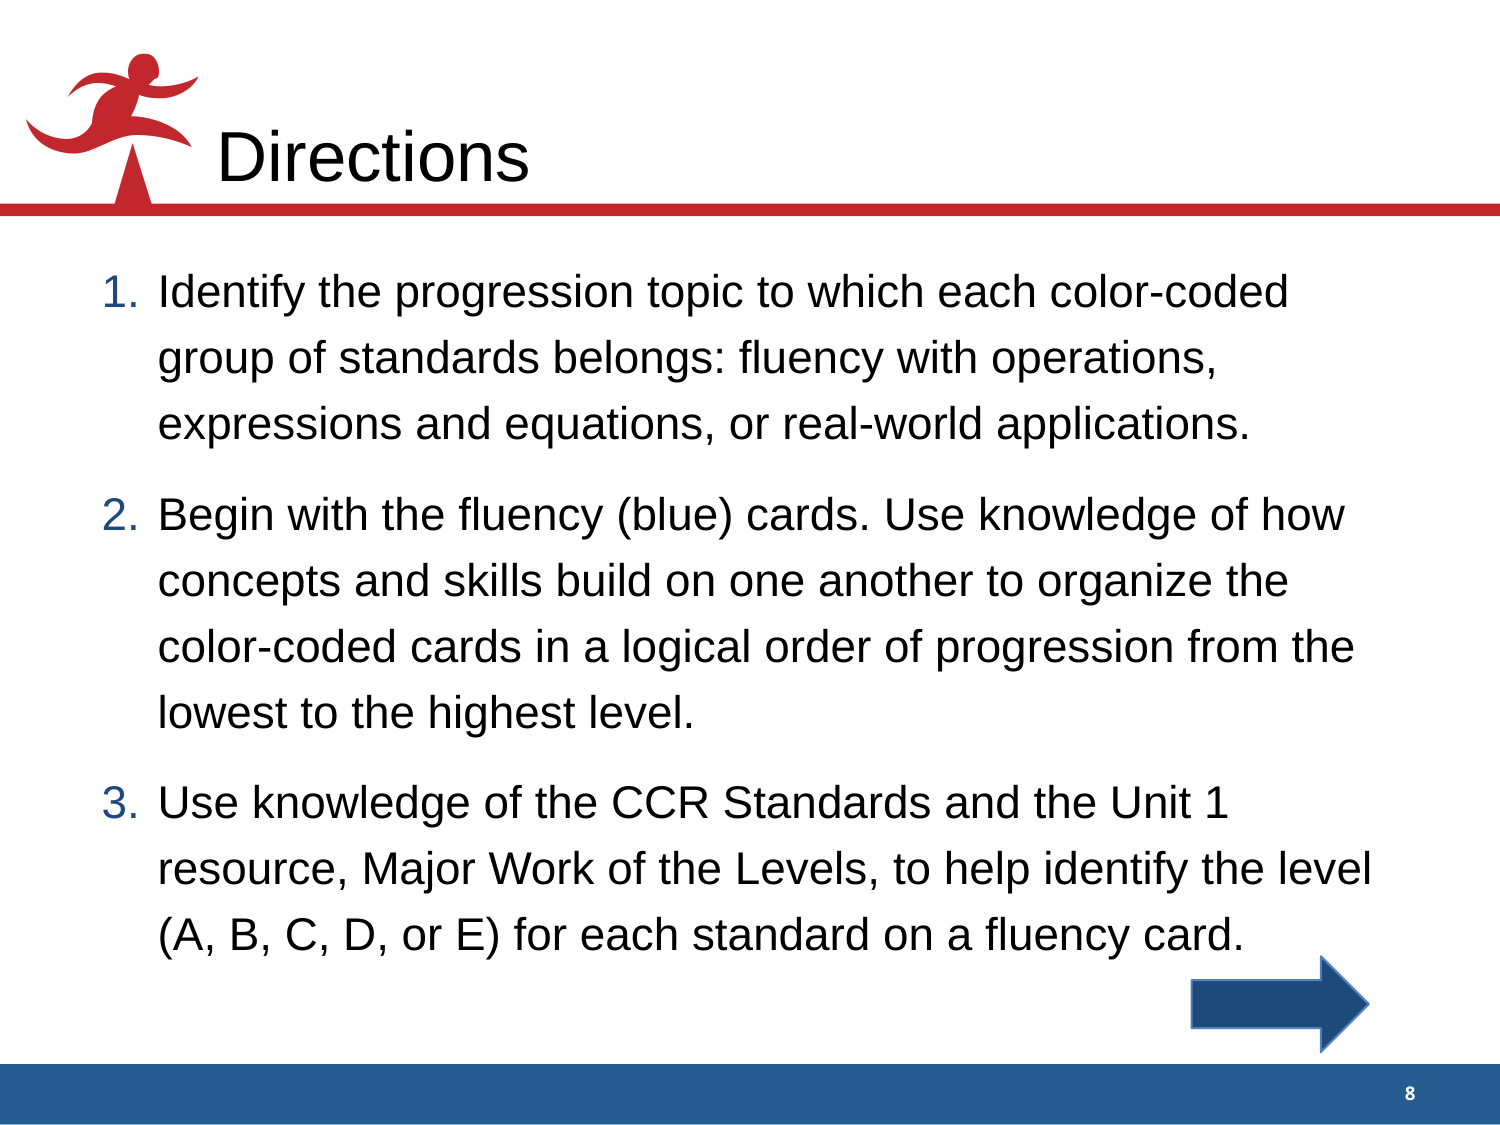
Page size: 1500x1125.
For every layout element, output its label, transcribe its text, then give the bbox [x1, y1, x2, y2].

list Identify the progression topic to which each color-coded group of standards belongs: fluency with operations, expressions and equations, or real-world applications. Begin with the fluency (blue) cards. Use knowledge of how concepts and skills build on one another to organize the color-coded cards in a logical order of progression from the lowest to the highest level. Use knowledge of the CCR Standards and the Unit 1 resource, Major Work of the Levels, to help identify the level (A, B, C, D, or E) for each standard on a fluency card. [67, 243, 1425, 975]
text_box [1191, 956, 1369, 1053]
picture [0, 0, 1500, 1125]
title Directions [202, 8, 1500, 205]
